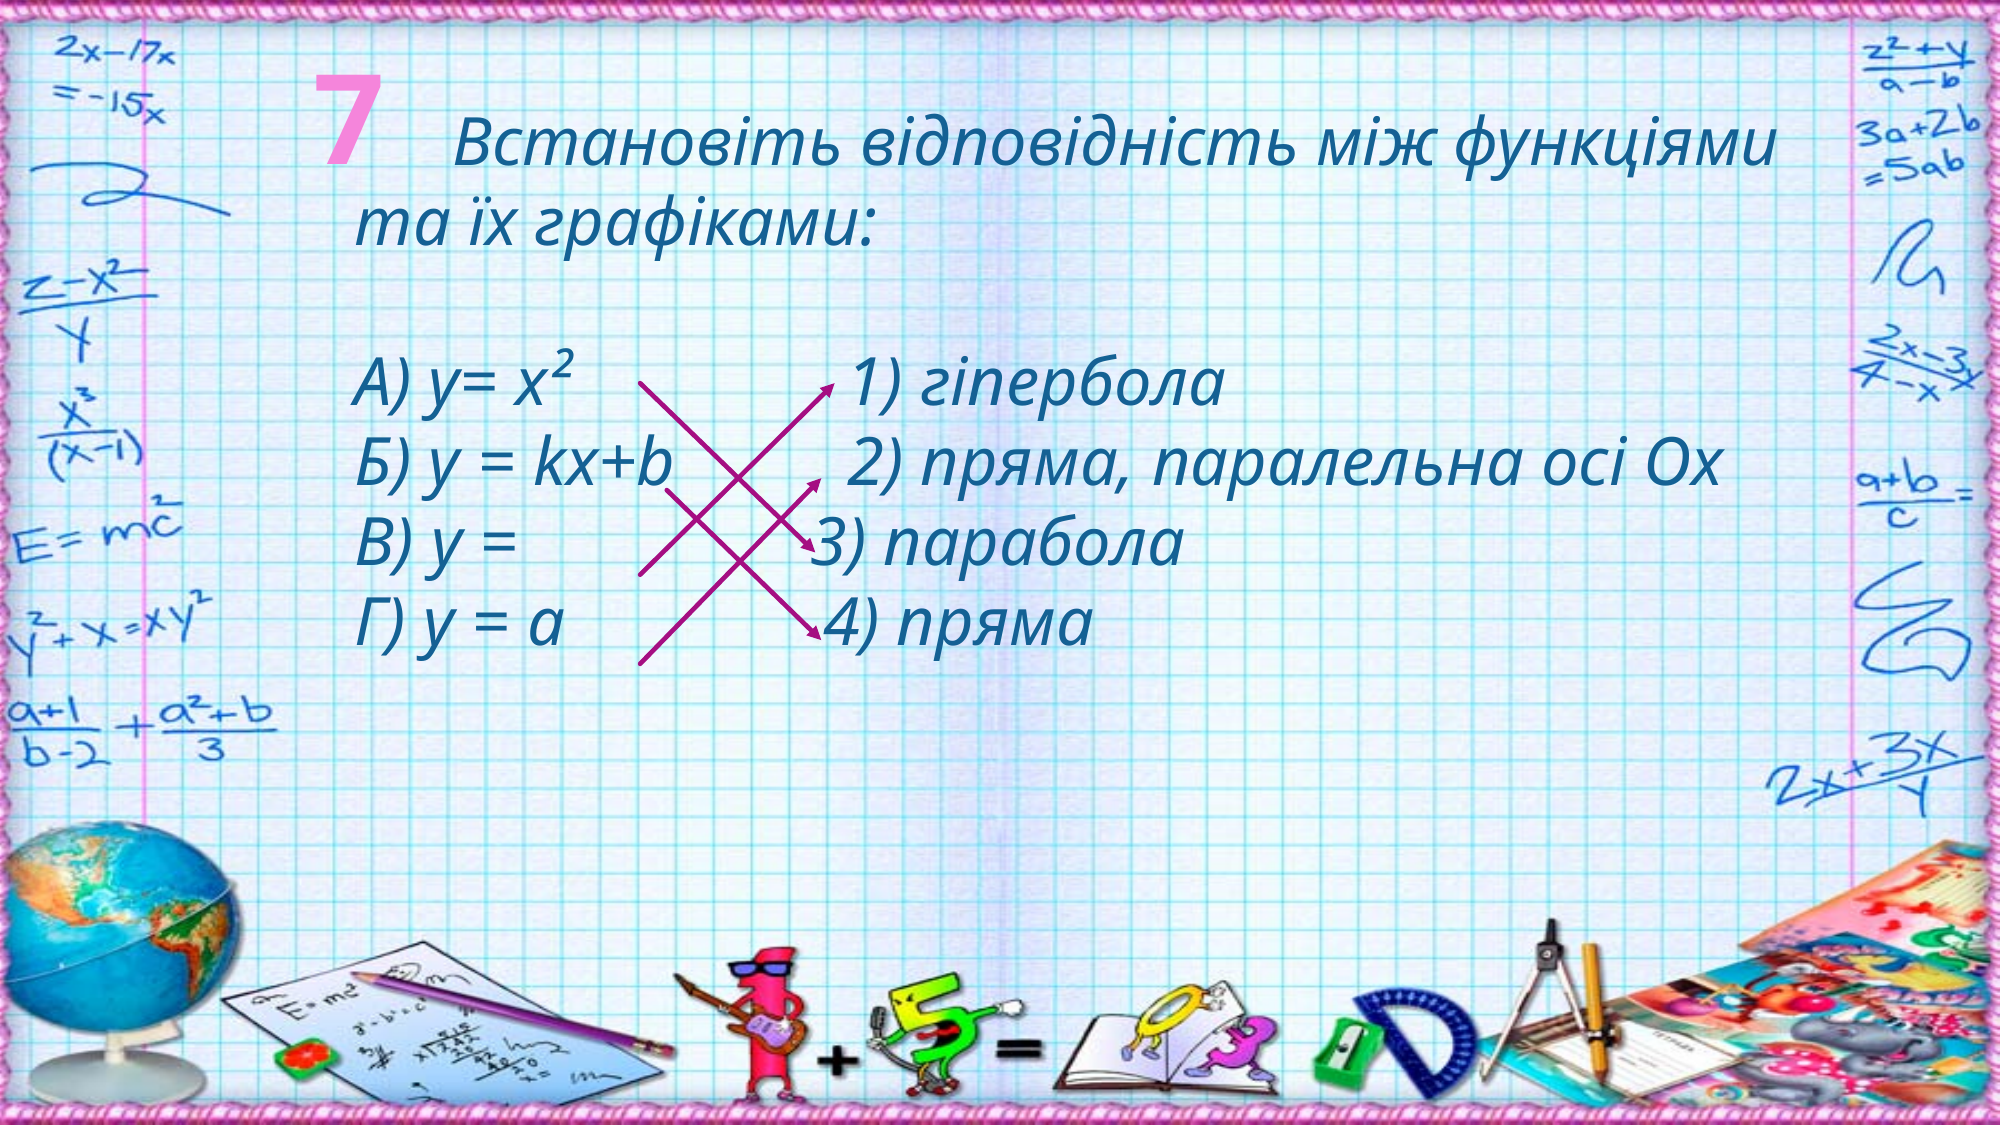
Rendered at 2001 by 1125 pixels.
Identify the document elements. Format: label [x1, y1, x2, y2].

text_box [639, 382, 835, 575]
picture [0, 0, 2000, 1125]
text_box [639, 477, 822, 665]
